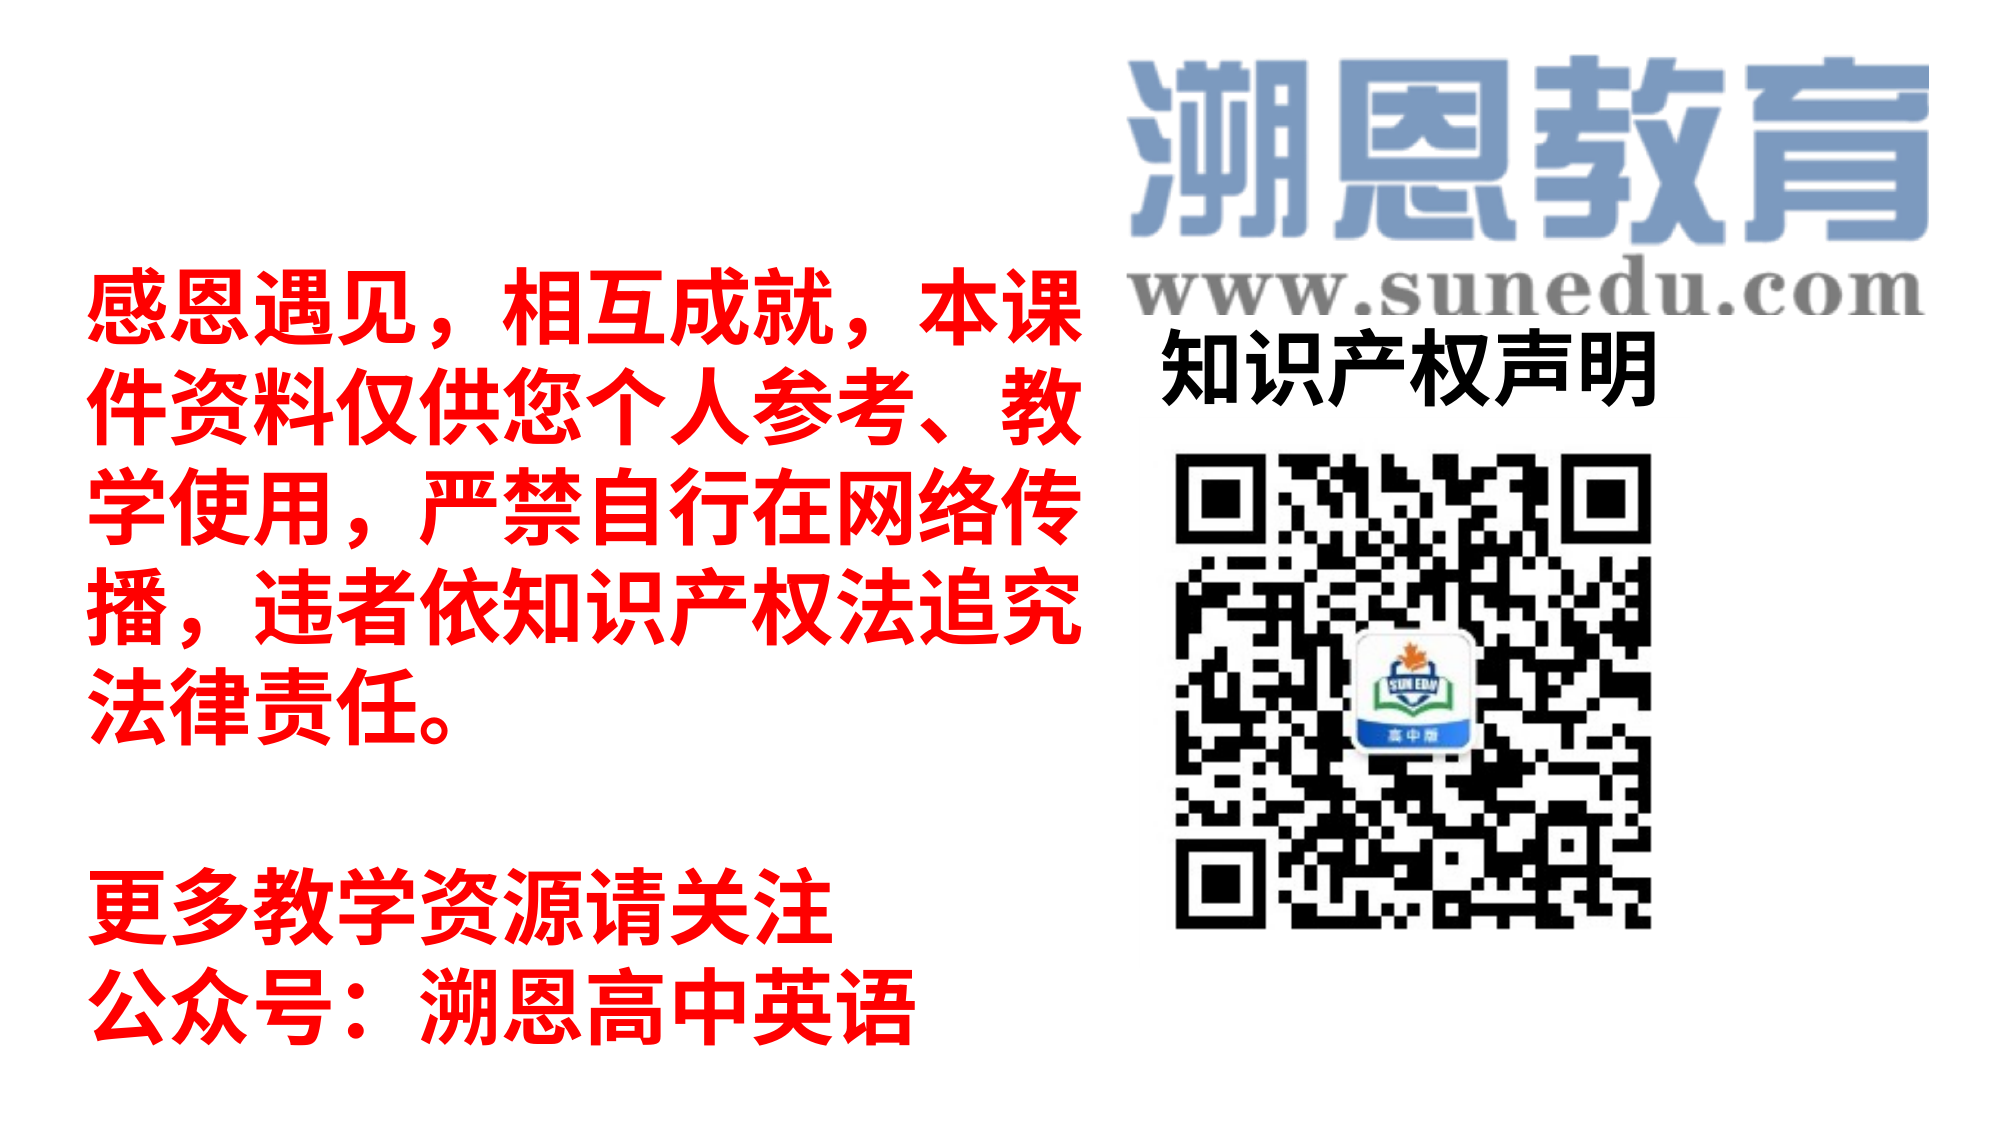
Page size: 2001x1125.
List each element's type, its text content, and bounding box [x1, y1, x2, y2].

picture [1124, 53, 1930, 315]
picture [1138, 416, 1690, 968]
text_box 知识产权声明 [1145, 315, 1737, 424]
text_box 感恩遇见，相互成就，本课件资料仅供您个人参考、教学使用，严禁自行在网络传播，违者依知识产权法追究法律责任。 更多教学资源请关注 公众号：溯恩高中英语 [70, 247, 1144, 1063]
